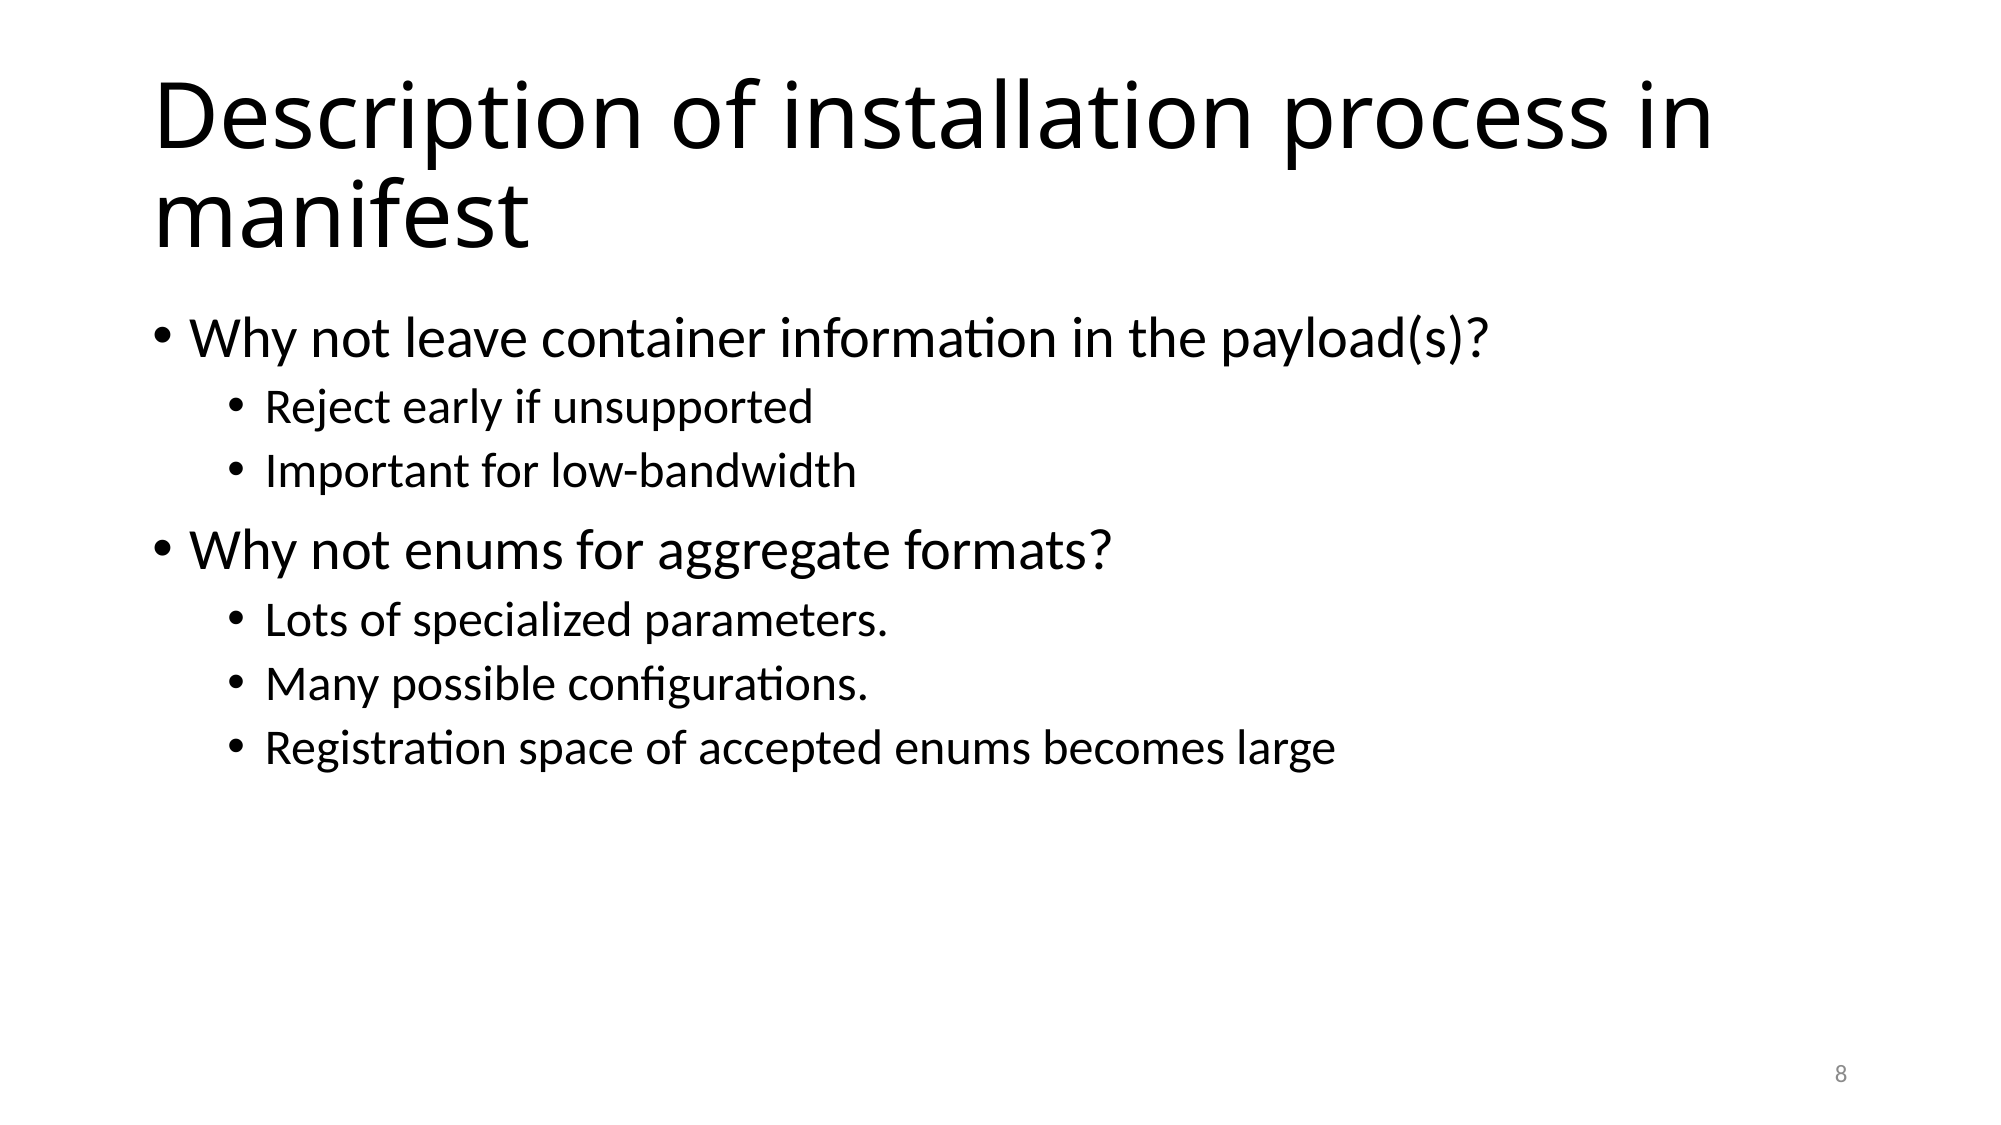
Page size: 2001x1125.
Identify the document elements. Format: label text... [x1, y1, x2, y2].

slide_number 8 [1412, 1042, 1863, 1103]
title Description of installation process in manifest [137, 59, 1863, 278]
list Why not leave container information in the payload(s)? Reject early if unsupported Important for low-bandwidth Why not enums for aggregate formats? Lots of specialized parameters. Many possible configurations. Registration space of accepted enums becomes large [137, 299, 1863, 1014]
